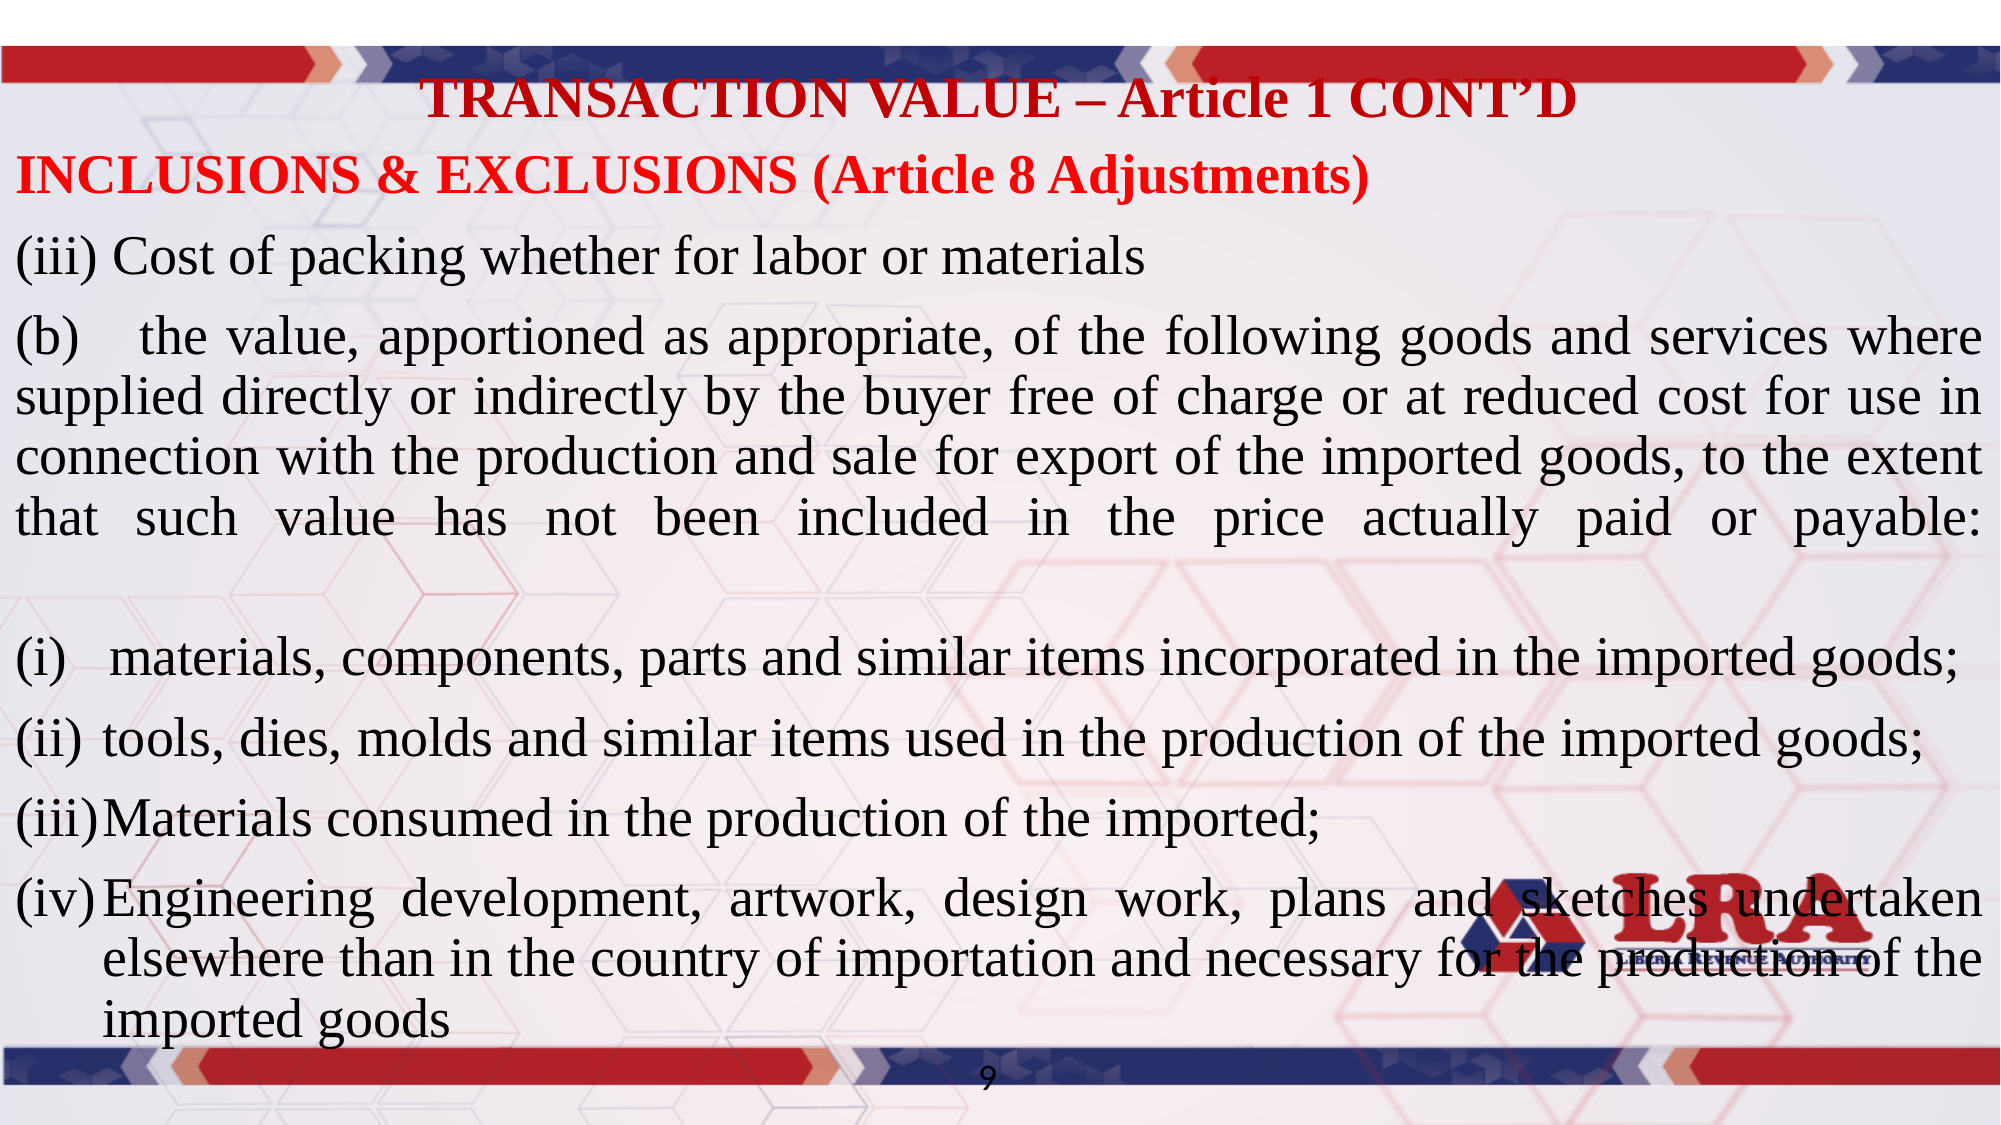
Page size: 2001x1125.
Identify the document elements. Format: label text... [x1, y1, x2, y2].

picture [0, 0, 2001, 1125]
title TRANSACTION VALUE – Article 1 CONT’D [0, 59, 2000, 138]
text_box 9 [963, 1045, 1044, 1106]
list INCLUSIONS & EXCLUSIONS (Article 8 Adjustments) (iii) Cost of packing whether for labor or materials (b) the value, apportioned as appropriate, of the following goods and services where supplied directly or indirectly by the buyer free of charge or at reduced cost for use in connection with the production and sale for export of the imported goods, to the extent that such value has not been included in the price actually paid or payable: (i) materials, components, parts and similar items incorporated in the imported goods; tools, dies, molds and similar items used in the production of the imported goods; Materials consumed in the production of the imported; Engineering development, artwork, design work, plans and sketches undertaken elsewhere than in the country of importation and necessary for the production of the imported goods [0, 138, 2000, 1074]
